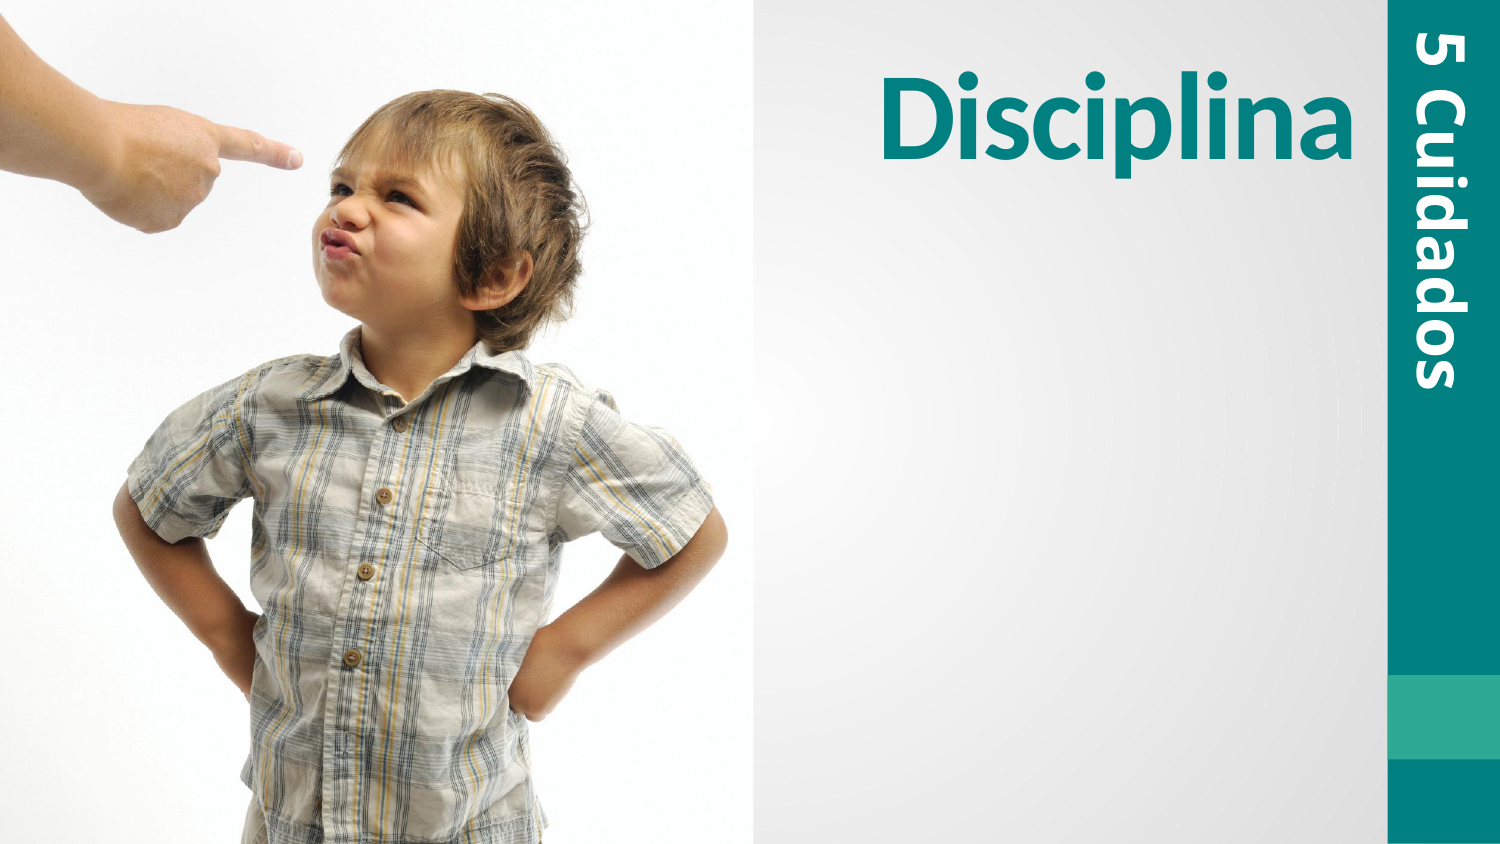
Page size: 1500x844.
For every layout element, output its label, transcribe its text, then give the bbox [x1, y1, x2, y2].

title Disciplina [764, 38, 1366, 181]
picture [0, 0, 754, 844]
text_box 5 Cuidados [1397, 23, 1492, 651]
